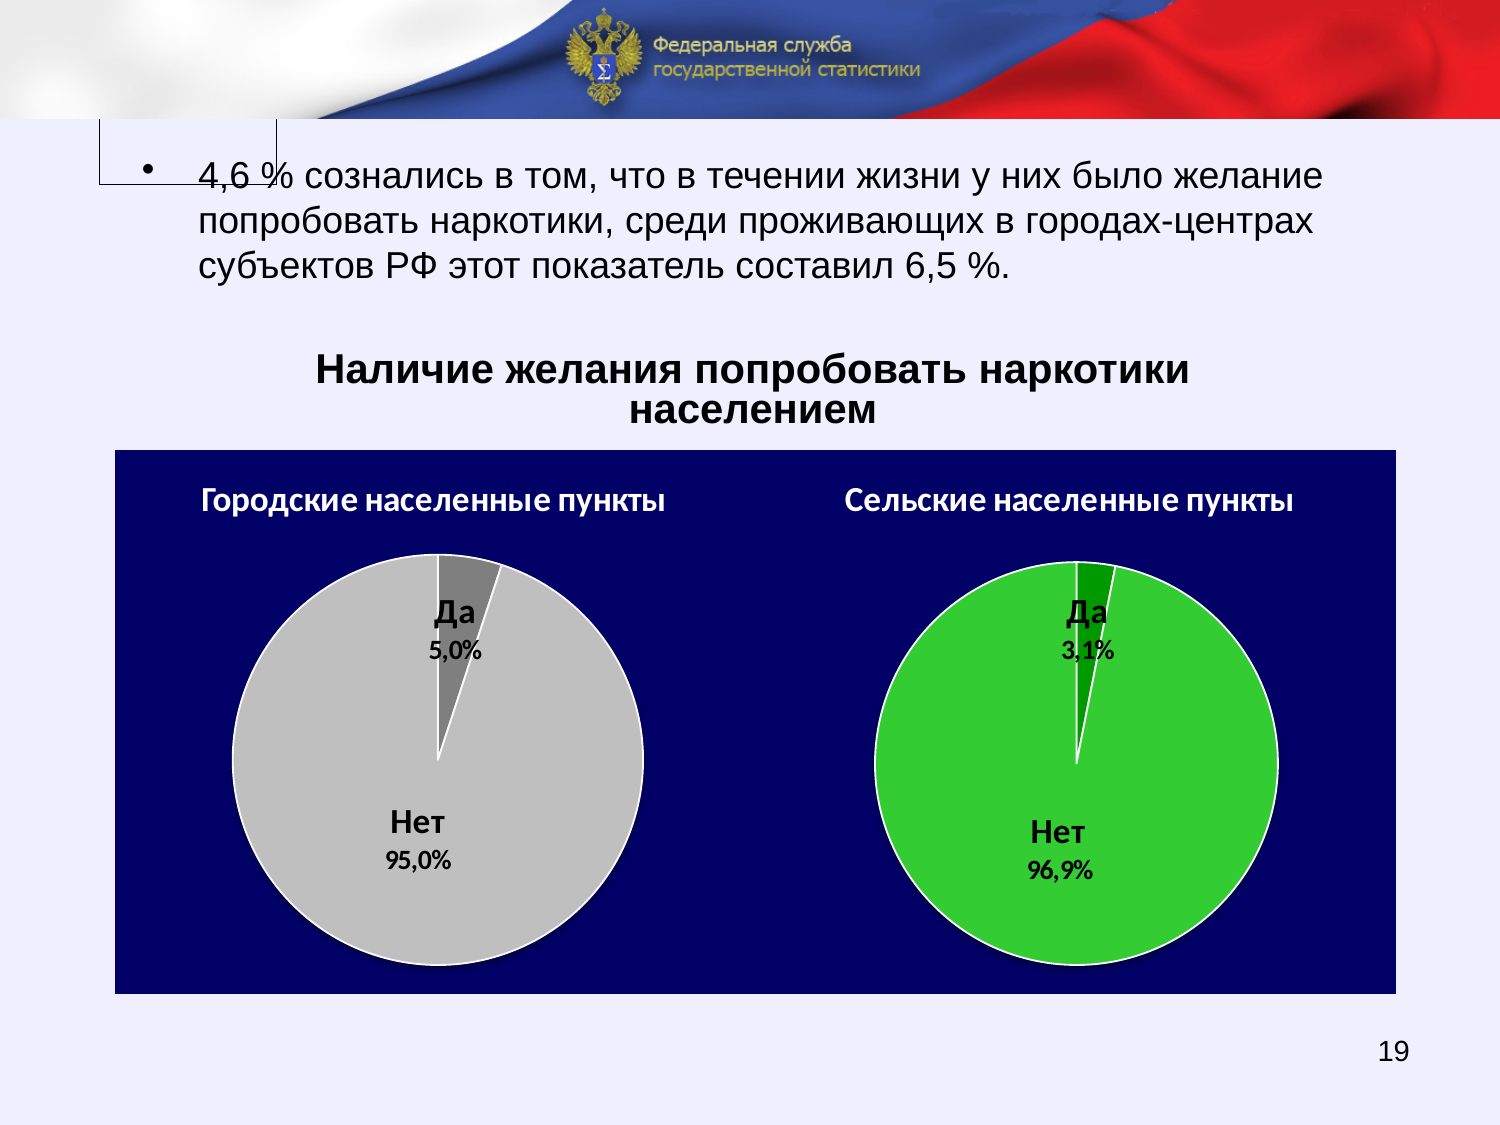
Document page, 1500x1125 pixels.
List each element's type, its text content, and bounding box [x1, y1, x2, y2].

slide_number 19 [1164, 1024, 1426, 1101]
title П [99, 127, 277, 185]
picture [112, 447, 1396, 994]
picture [0, 0, 1500, 119]
list 4,6 % сознались в том, что в течении жизни у них было желание попробовать наркотики, среди проживающих в городах-центрах субъектов РФ этот показатель составил 6,5 %. [127, 143, 1386, 296]
